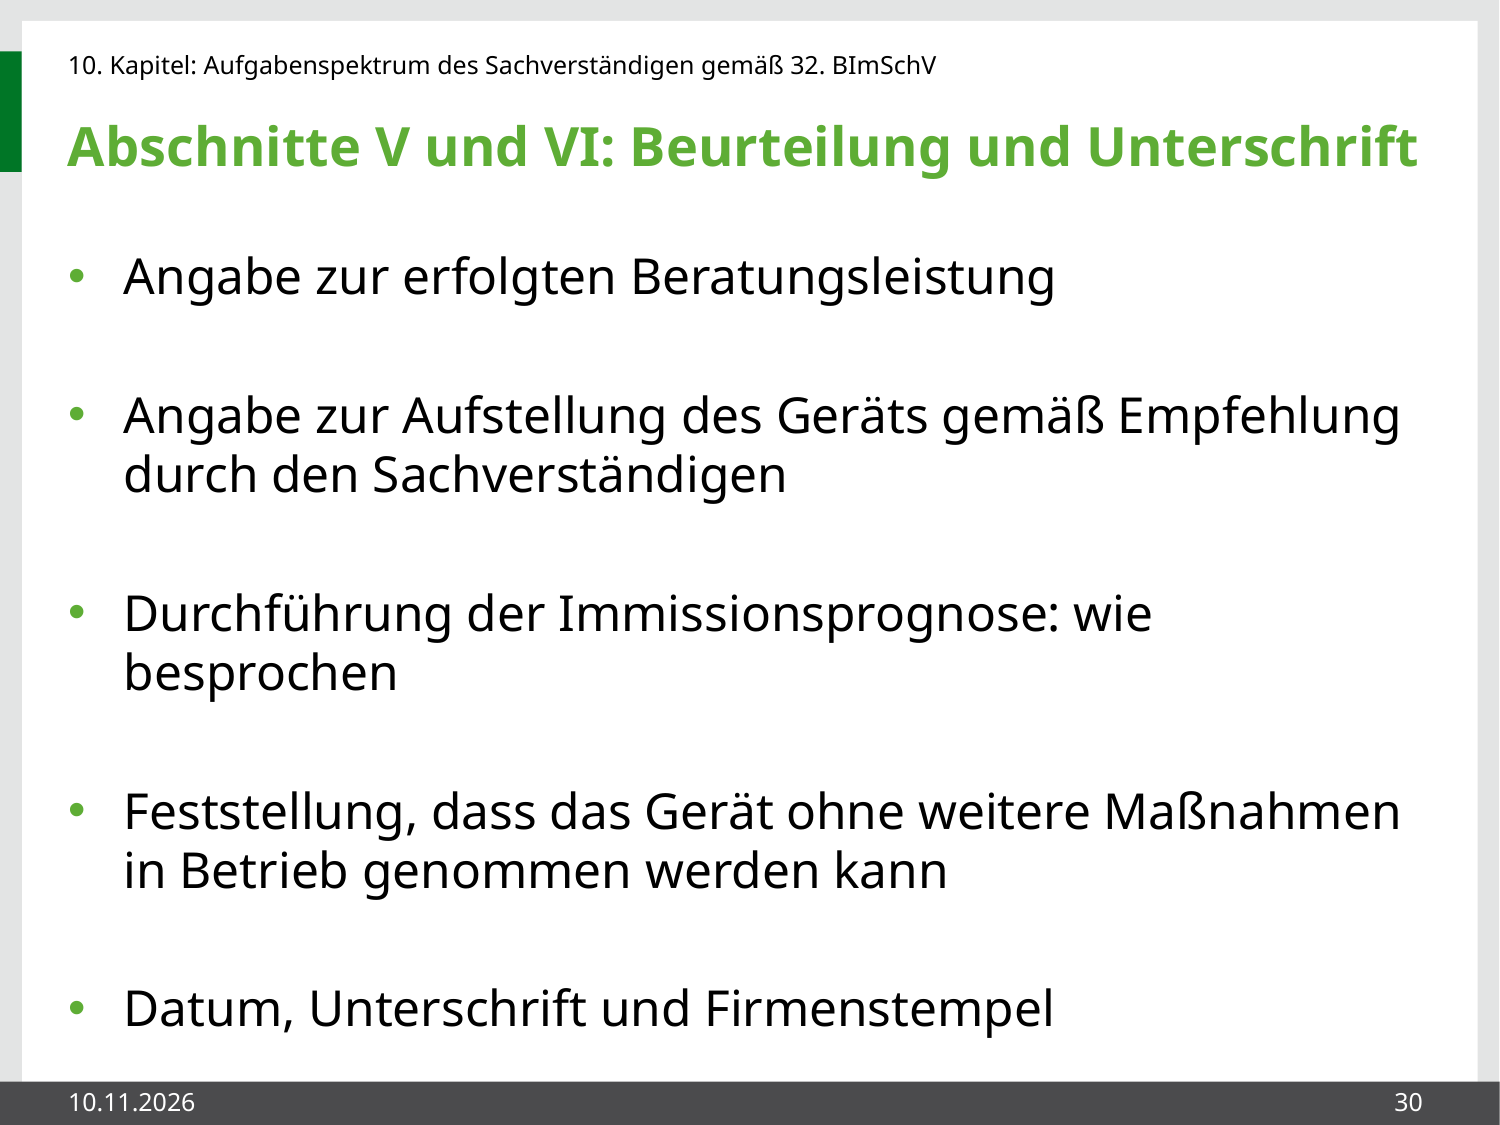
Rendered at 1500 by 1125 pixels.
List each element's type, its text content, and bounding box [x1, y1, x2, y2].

list Angabe zur erfolgten Beratungsleistung Angabe zur Aufstellung des Geräts gemäß Empfehlung durch den Sachverständigen Durchführung der Immissionsprognose: wie besprochen Feststellung, dass das Gerät ohne weitere Maßnahmen in Betrieb genommen werden kann Datum, Unterschrift und Firmenstempel [68, 245, 1436, 1047]
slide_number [68, 1082, 231, 1125]
slide_number 30 [1331, 1082, 1423, 1125]
title Abschnitte V und VI: Beurteilung und Unterschrift [67, 77, 1427, 178]
